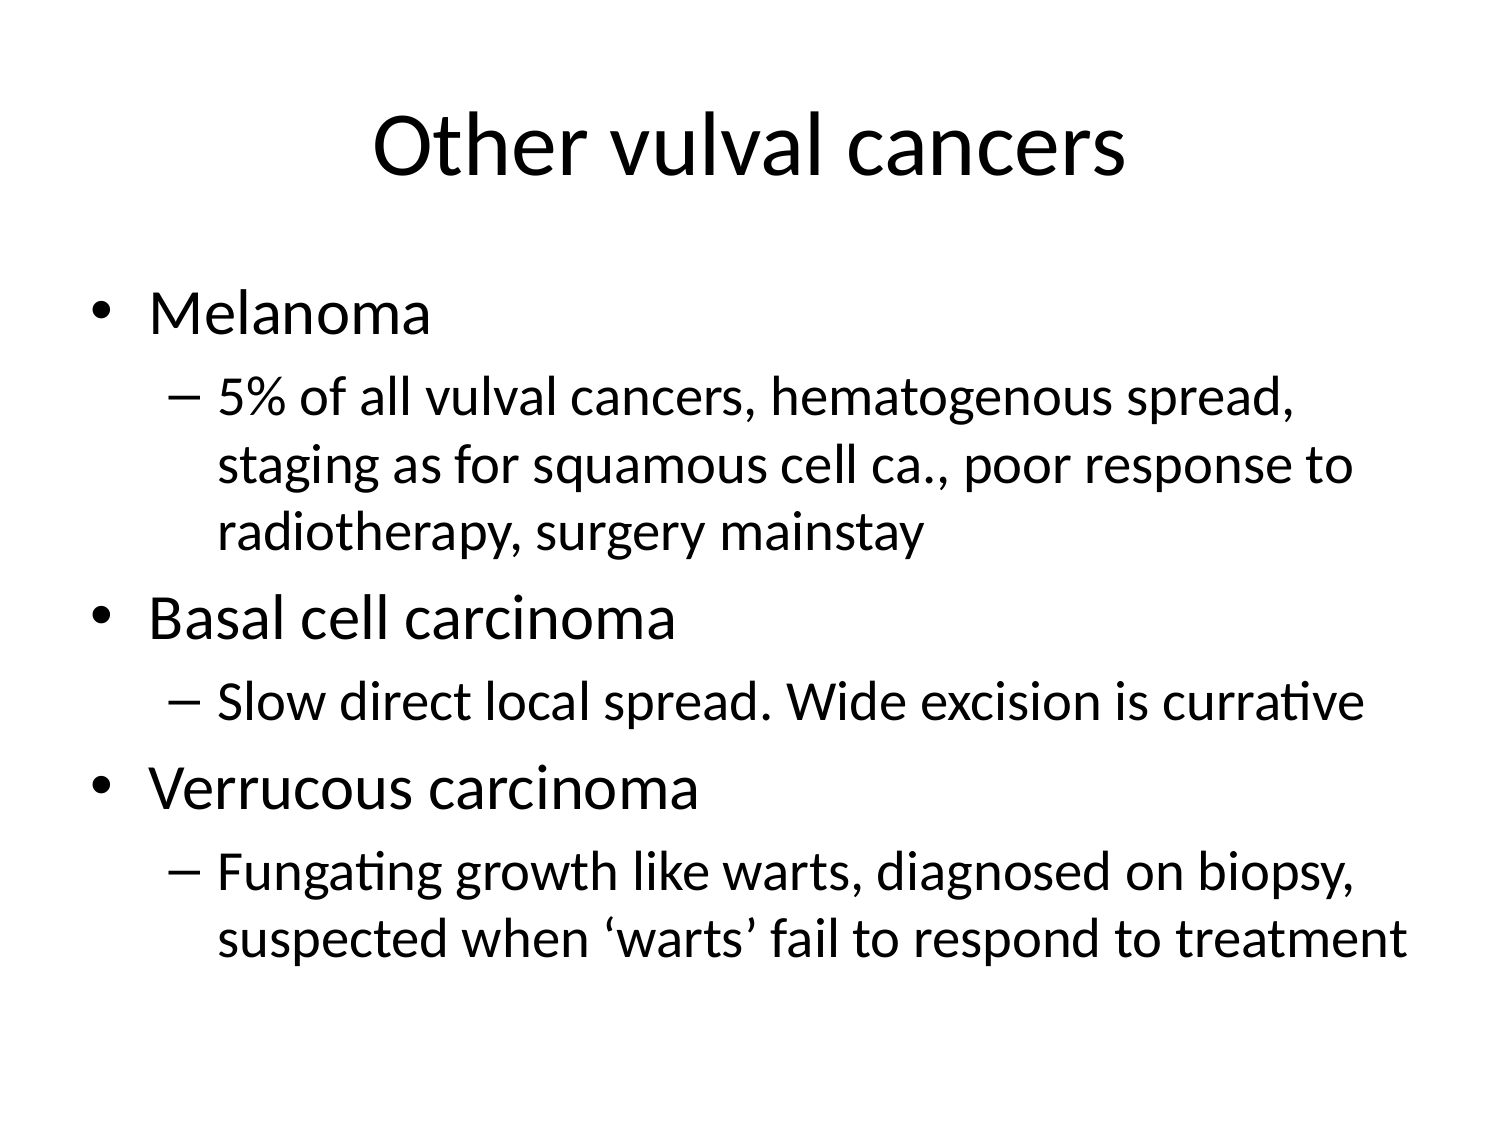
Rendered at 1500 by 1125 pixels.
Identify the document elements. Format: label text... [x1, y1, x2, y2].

title Other vulval cancers [75, 45, 1425, 233]
list Melanoma 5% of all vulval cancers, hematogenous spread, staging as for squamous cell ca., poor response to radiotherapy, surgery mainstay Basal cell carcinoma Slow direct local spread. Wide excision is currative Verrucous carcinoma Fungating growth like warts, diagnosed on biopsy, suspected when ‘warts’ fail to respond to treatment [75, 262, 1425, 1005]
